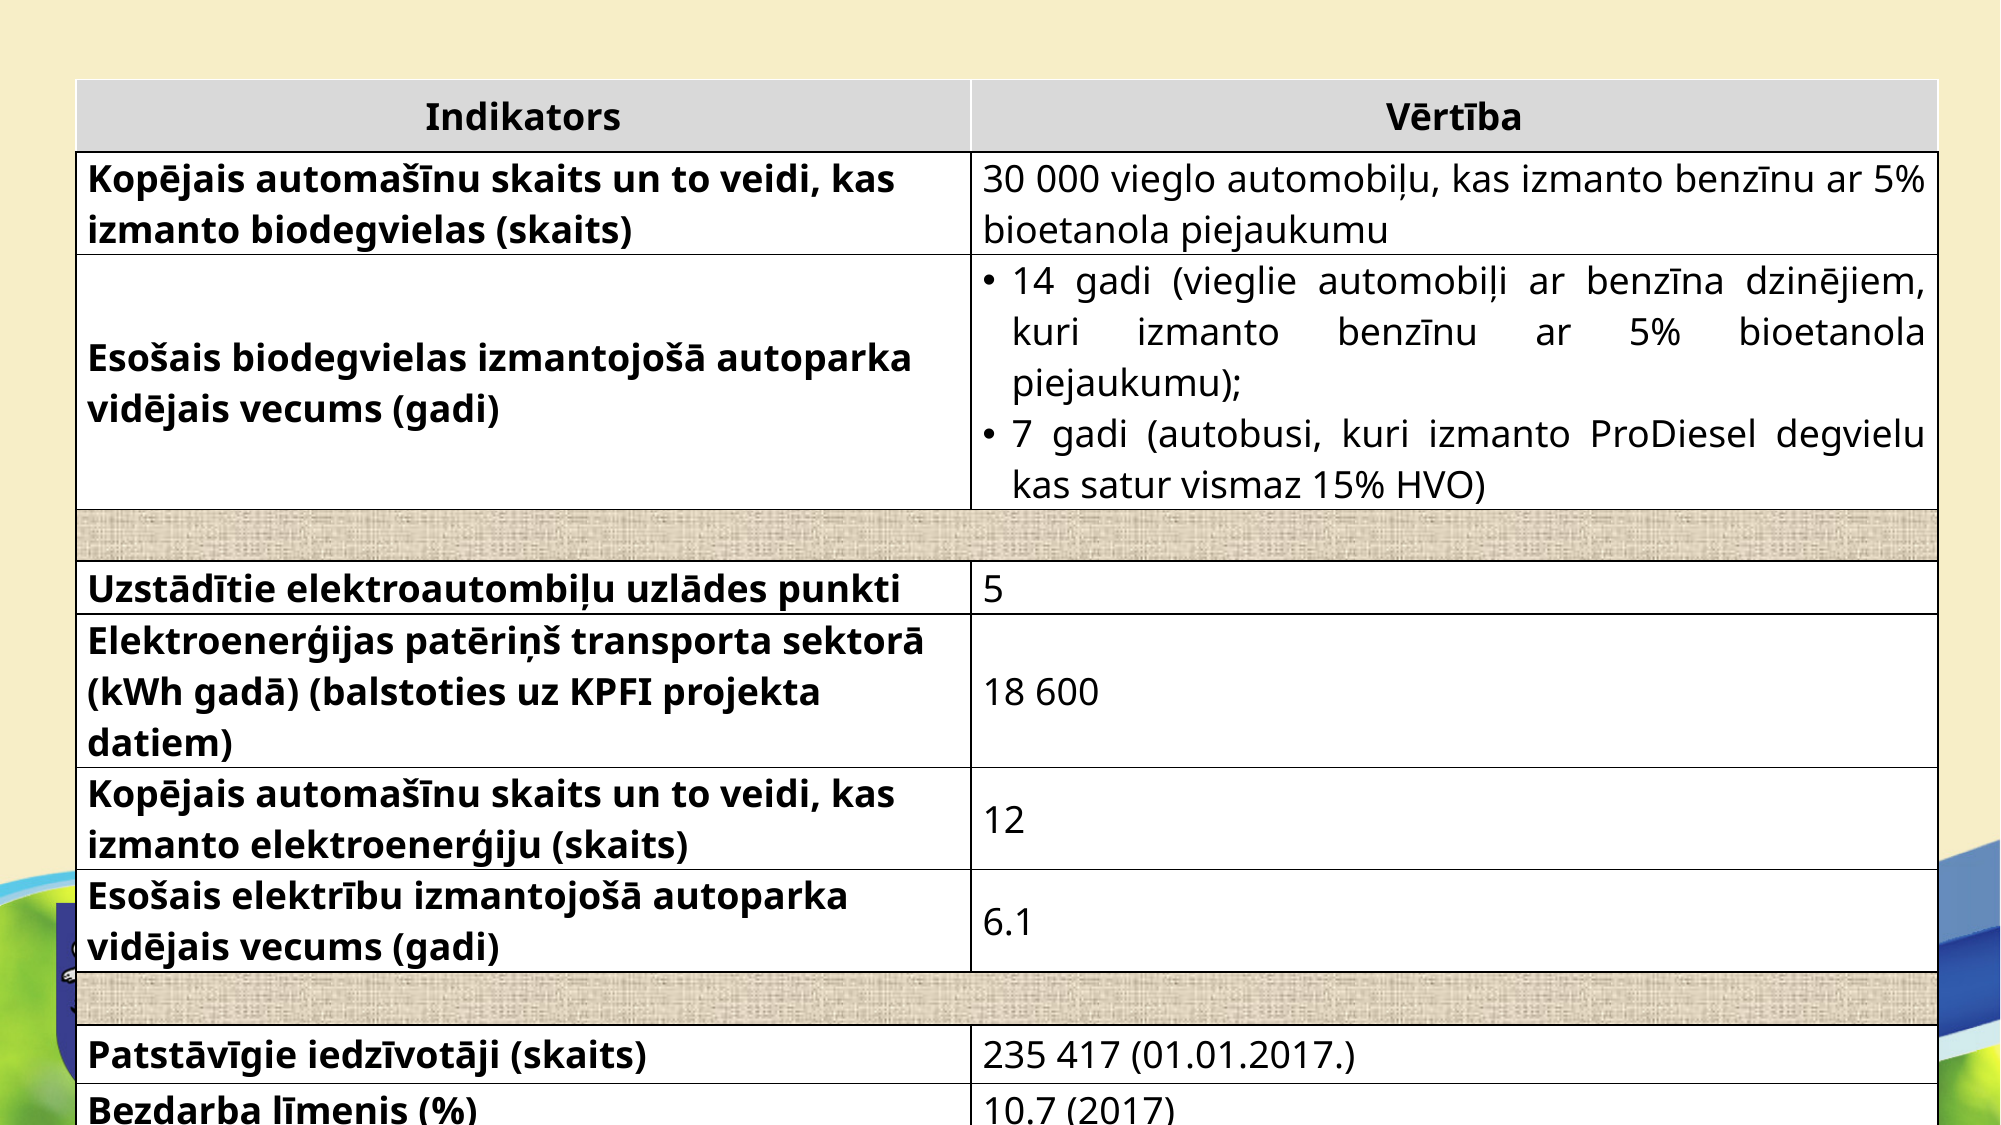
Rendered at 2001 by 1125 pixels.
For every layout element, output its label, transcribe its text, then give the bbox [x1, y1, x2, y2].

table_cell 12 [972, 768, 1937, 869]
table_cell Bezdarba līmenis (%) [77, 1084, 970, 1125]
table_cell 10.7 (2017) [972, 1084, 1937, 1125]
table_header Indikators [77, 80, 970, 151]
table_cell 14 gadi (vieglie automobiļi ar benzīna dzinējiem, kuri izmanto benzīnu ar 5% bioetanola piejaukumu); 7 gadi (autobusi, kuri izmanto ProDiesel degvielu kas satur vismaz 15% HVO) [972, 255, 1937, 509]
table_cell Kopējais automašīnu skaits un to veidi, kas izmanto elektroenerģiju (skaits) [77, 768, 970, 869]
table_cell 18 600 [972, 615, 1937, 767]
table_cell 5 [972, 562, 1937, 613]
table_cell Kopējais automašīnu skaits un to veidi, kas izmanto biodegvielas (skaits) [77, 153, 970, 254]
table_header Vērtība [972, 80, 1937, 151]
table_cell Esošais biodegvielas izmantojošā autoparka vidējais vecums (gadi) [77, 255, 970, 509]
picture [0, 0, 2001, 1125]
table_cell 235 417 (01.01.2017.) [972, 1026, 1937, 1083]
table_cell 30 000 vieglo automobiļu, kas izmanto benzīnu ar 5% bioetanola piejaukumu [972, 153, 1937, 254]
table_cell 6.1 [972, 870, 1937, 971]
table_cell [77, 510, 1937, 560]
table_cell [77, 973, 1937, 1024]
table_cell Esošais elektrību izmantojošā autoparka vidējais vecums (gadi) [77, 870, 970, 971]
table_cell Uzstādītie elektroautombiļu uzlādes punkti [77, 562, 970, 613]
table_cell Patstāvīgie iedzīvotāji (skaits) [77, 1026, 970, 1083]
table_cell Elektroenerģijas patēriņš transporta sektorā (kWh gadā) (balstoties uz KPFI projekta datiem) [77, 615, 970, 767]
